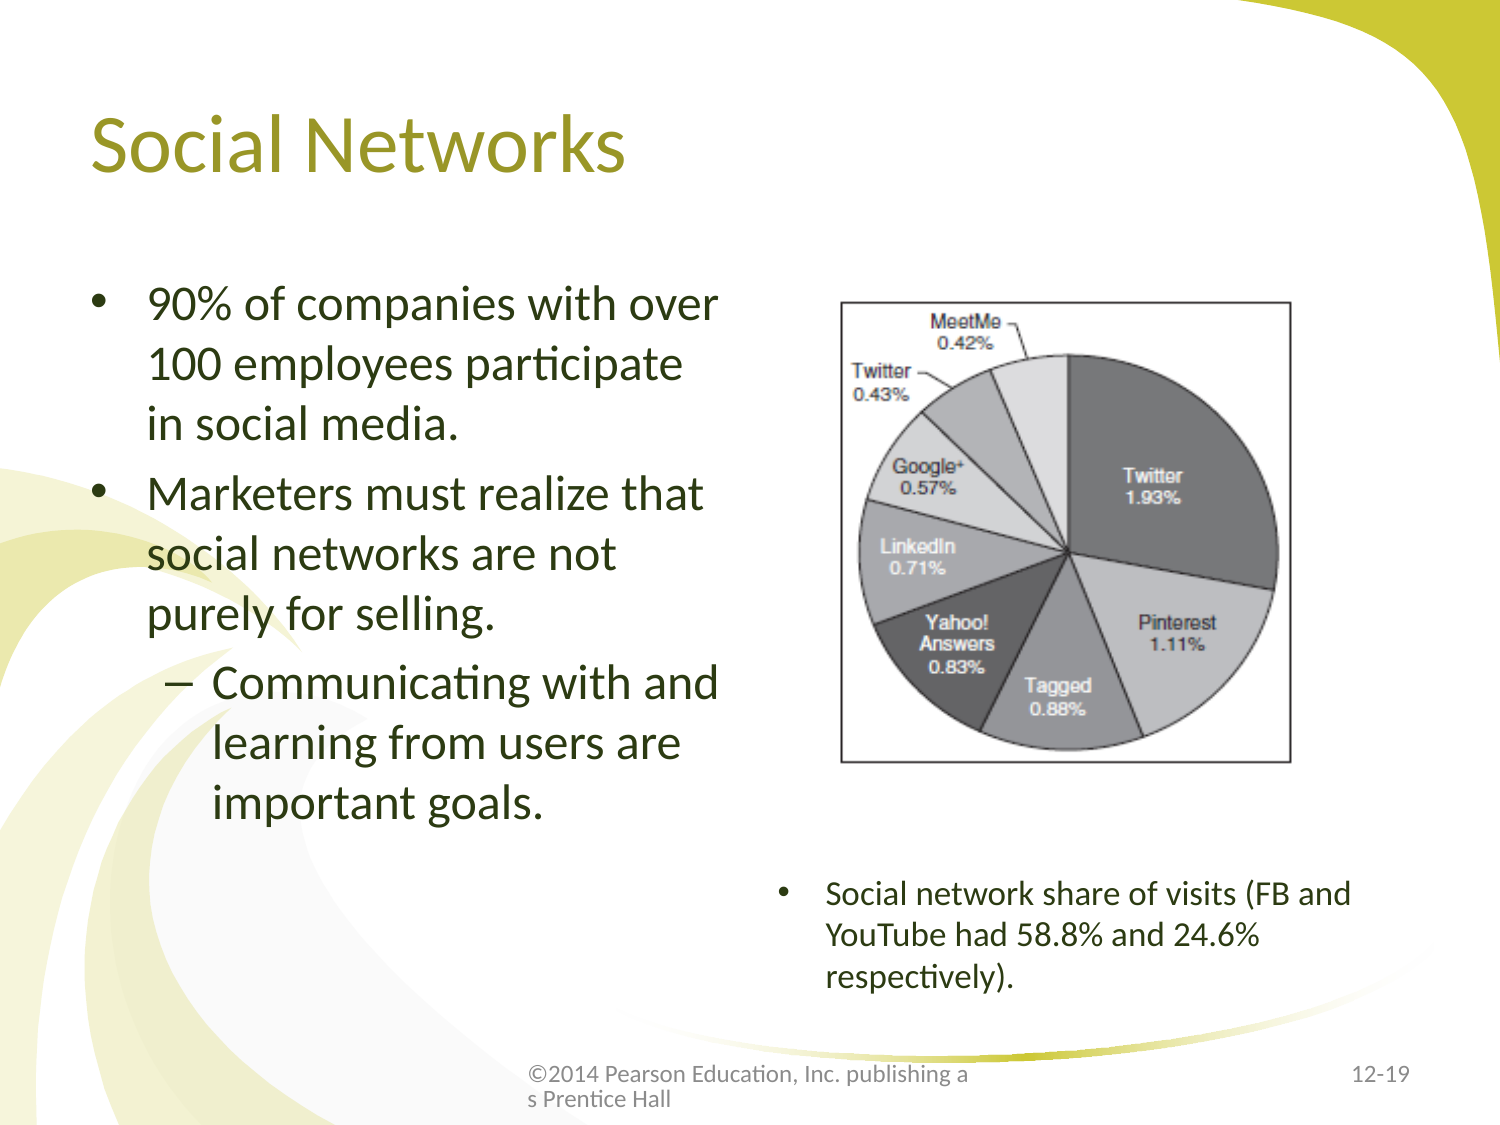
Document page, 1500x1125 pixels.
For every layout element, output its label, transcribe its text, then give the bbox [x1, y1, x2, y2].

title Social Networks [75, 45, 1425, 233]
list 90% of companies with over 100 employees participate in social media. Marketers must realize that social networks are not purely for selling. Communicating with and learning from users are important goals. [75, 262, 738, 1005]
slide_number 12-19 [1074, 1042, 1425, 1103]
list Social network share of visits (FB and YouTube had 58.8% and 24.6% respectively). [762, 862, 1425, 1005]
footer ©2014 Pearson Education, Inc. publishing as Prentice Hall [512, 1042, 988, 1103]
picture [837, 287, 1301, 776]
